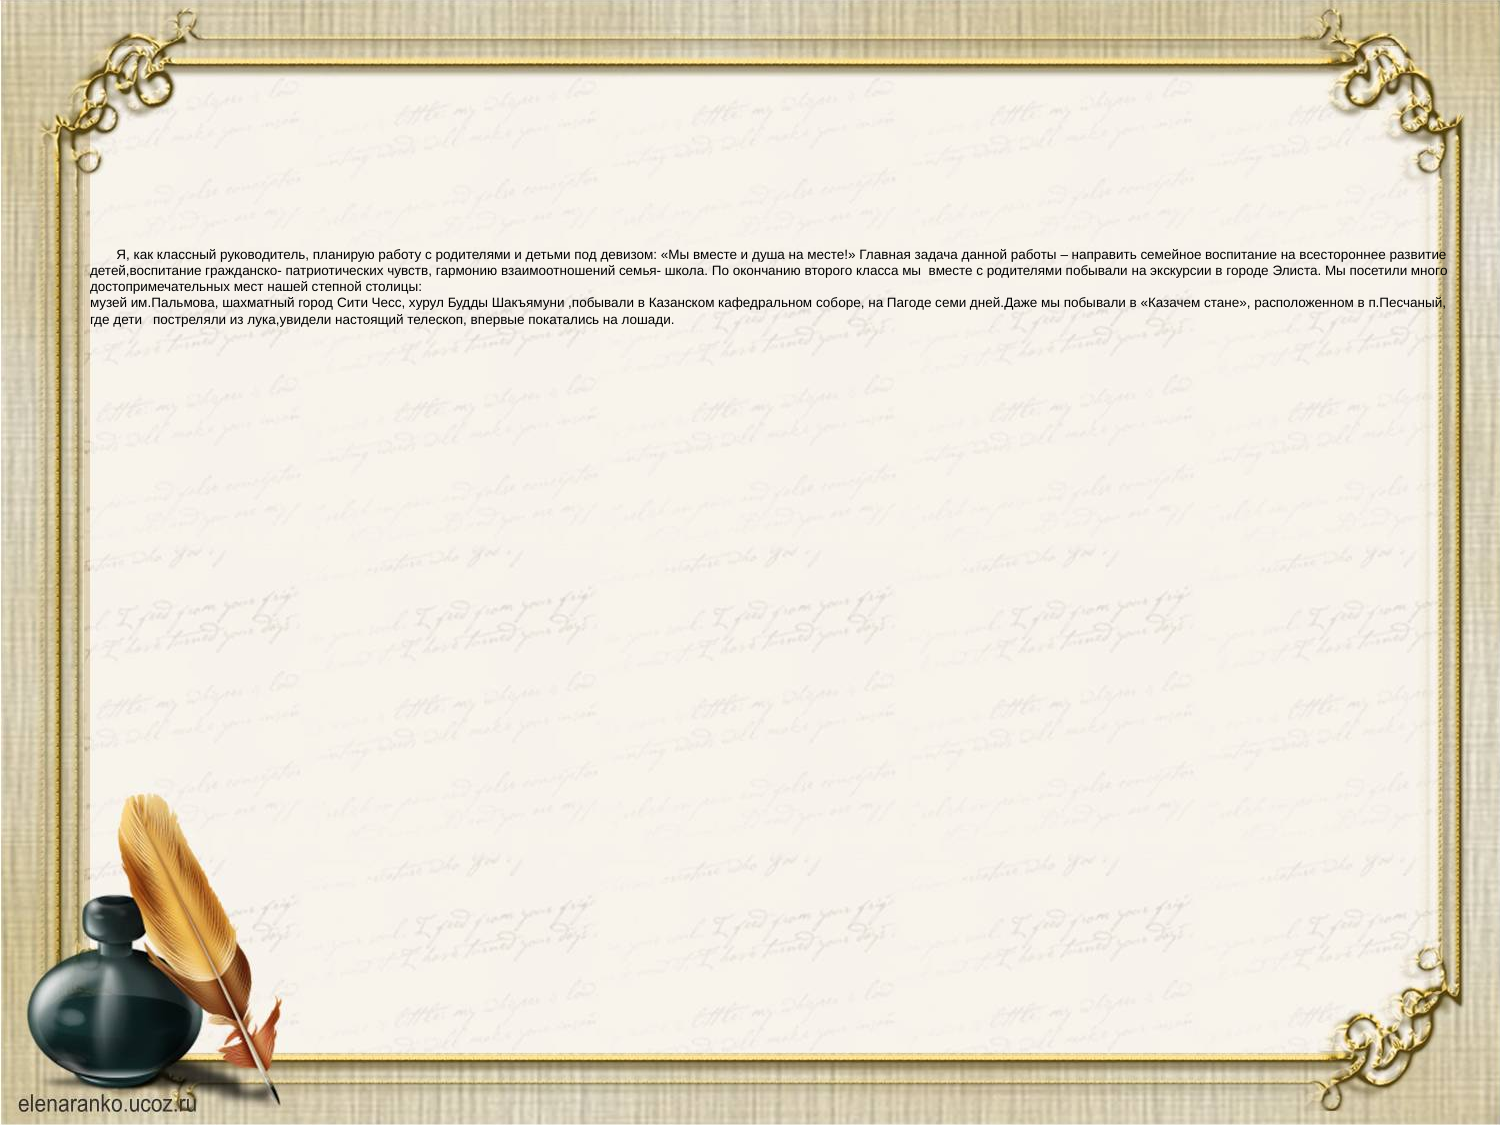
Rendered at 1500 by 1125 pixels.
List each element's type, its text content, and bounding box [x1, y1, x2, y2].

picture [0, 0, 1500, 1125]
title Я, как классный руководитель, планирую работу с родителями и детьми под девизом: «Мы вместе и душа на месте!» Главная задача данной работы – направить семейное воспитание на всестороннее развитие детей,воспитание гражданско- патриотических чувств, гармонию взаимоотношений семья- школа. По окончанию второго класса мы вместе с родителями побывали на экскурсии в городе Элиста. Мы посетили много достопримечательных мест нашей степной столицы: музей им.Пальмова, шахматный город Сити Чесс, хурул Будды Шакъямуни ,побывали в Казанском кафедральном соборе, на Пагоде семи дней.Даже мы побывали в «Казачем стане», расположенном в п.Песчаный, где дети постреляли из лука,увидели настоящий телескоп, впервые покатались на лошади. [75, 0, 1471, 374]
